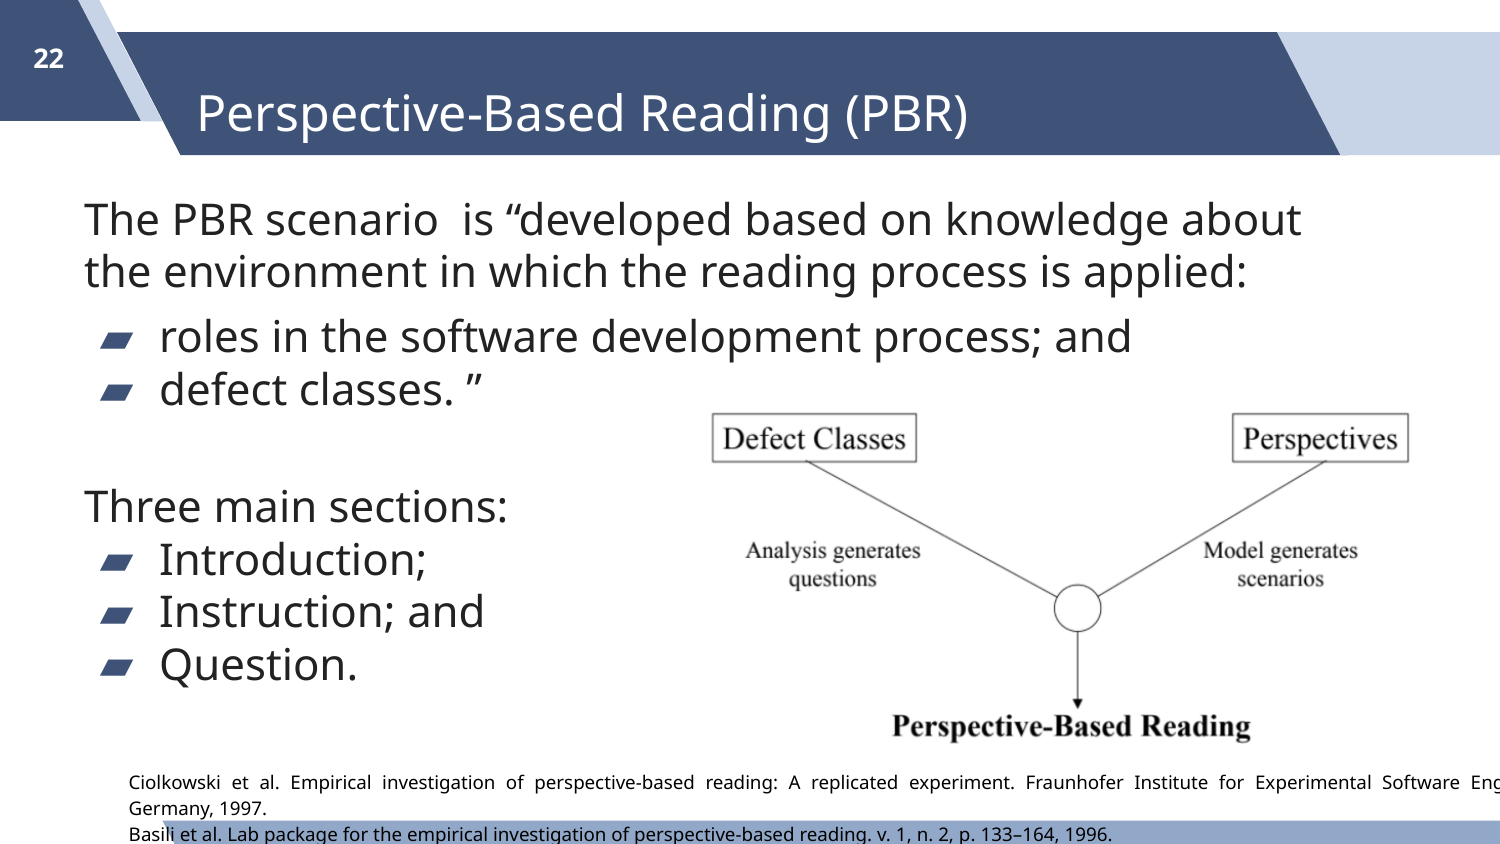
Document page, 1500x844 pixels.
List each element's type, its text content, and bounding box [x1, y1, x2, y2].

picture [686, 400, 1428, 753]
title Perspective-Based Reading (PBR) [181, 45, 1285, 169]
slide_number ‹#› [0, 0, 98, 121]
list The PBR scenario is “developed based on knowledge about the environment in which the reading process is applied: roles in the software development process; and defect classes. ” Three main sections: Introduction; Instruction; and Question. [69, 176, 1390, 737]
text_box Ciolkowski et al. Empirical investigation of perspective-based reading: A replicated experiment. Fraunhofer Institute for Experimental Software Engineering, Germany, 1997. Basili et al. Lab package for the empirical investigation of perspective-based reading. v. 1, n. 2, p. 133–164, 1996. [113, 752, 1500, 832]
